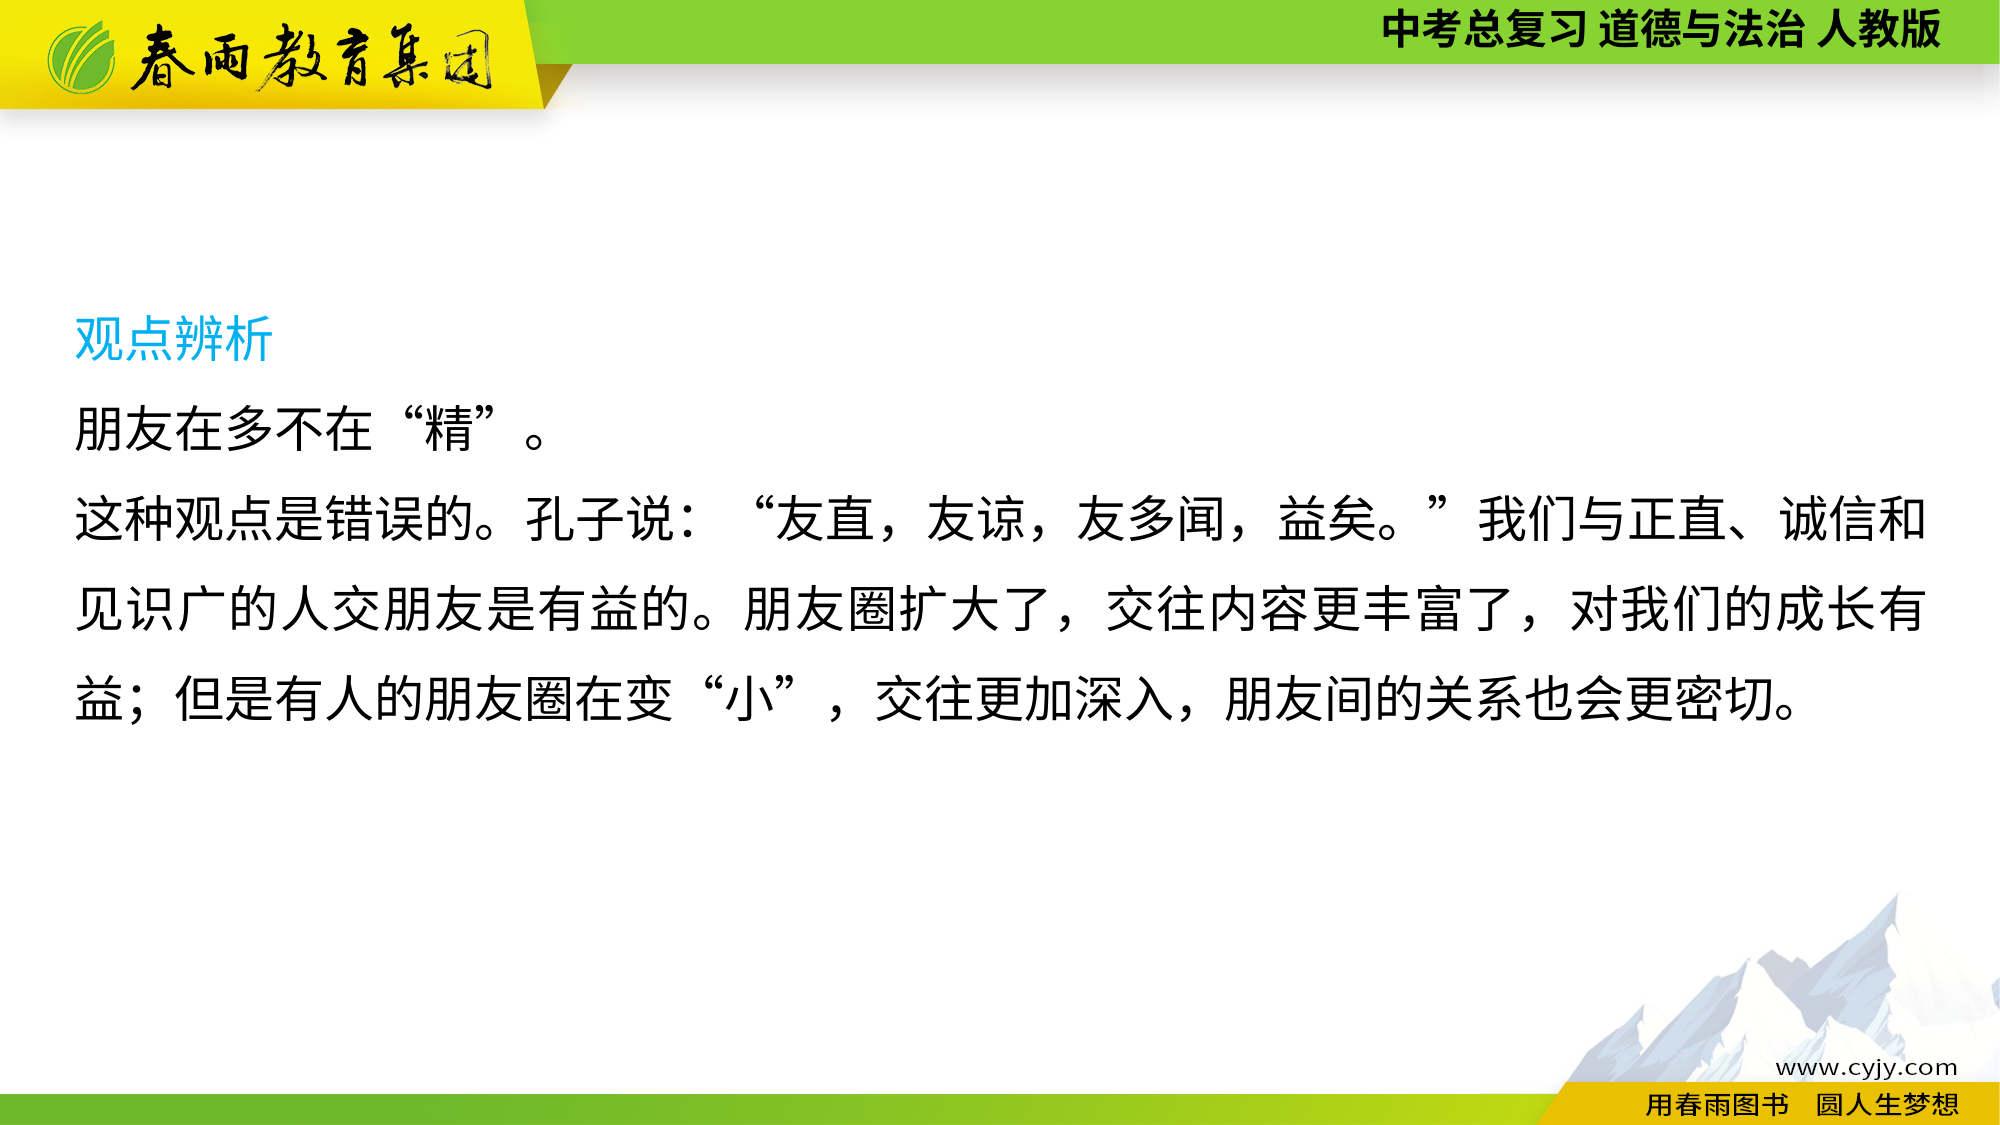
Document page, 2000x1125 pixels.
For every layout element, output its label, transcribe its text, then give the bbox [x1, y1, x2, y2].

list 观点辨析 朋友在多不在“精”。 这种观点是错误的。孔子说：“友直，友谅，友多闻，益矣。”我们与正直、诚信和见识广的人交朋友是有益的。朋友圈扩大了，交往内容更丰富了，对我们的成长有益；但是有人的朋友圈在变“小”，交往更加深入，朋友间的关系也会更密切。 [59, 269, 1944, 740]
picture [0, 0, 2000, 1125]
